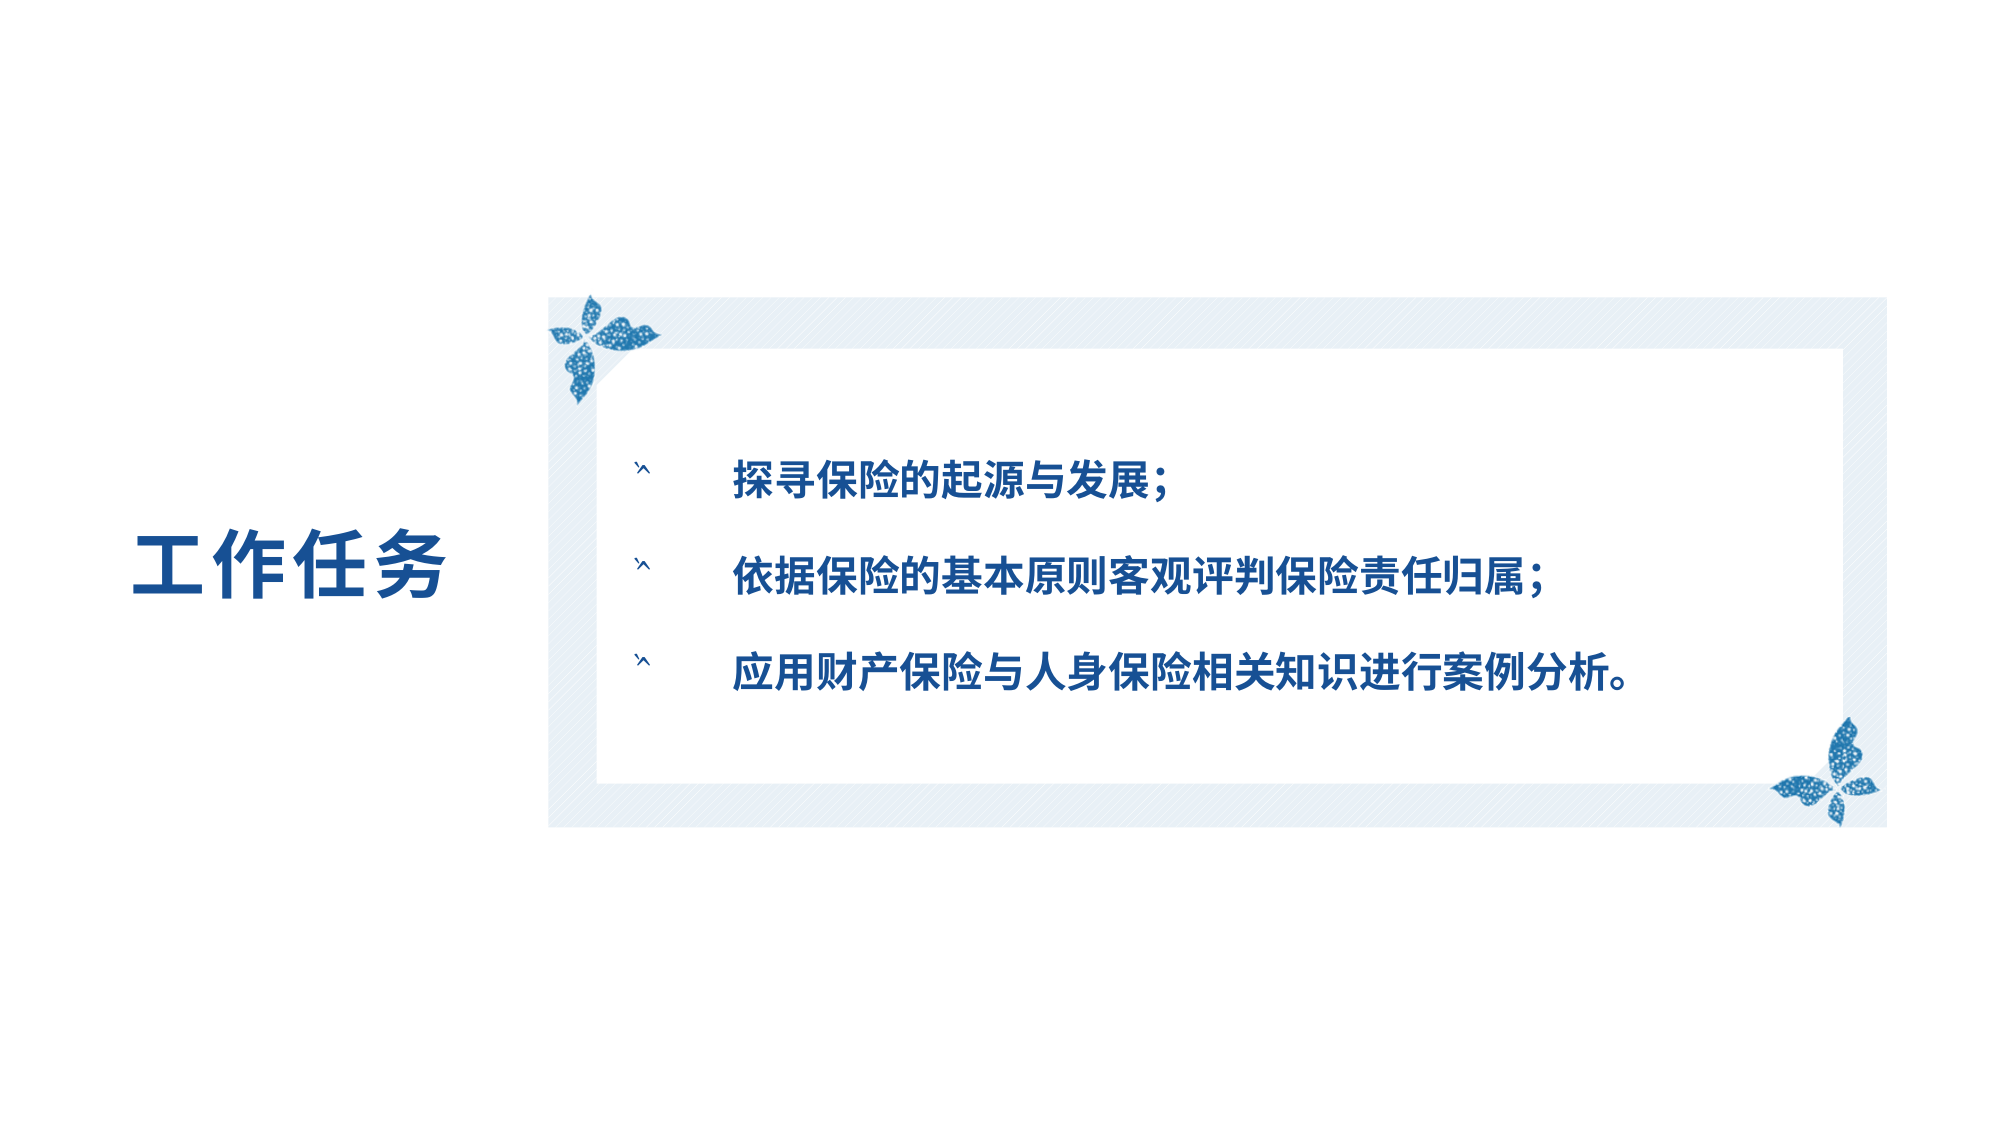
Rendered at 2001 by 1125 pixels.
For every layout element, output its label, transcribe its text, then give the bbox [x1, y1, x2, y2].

text_box 工作任务 [113, 465, 470, 660]
picture [1766, 717, 1887, 828]
picture [519, 270, 665, 410]
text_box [548, 297, 1887, 828]
